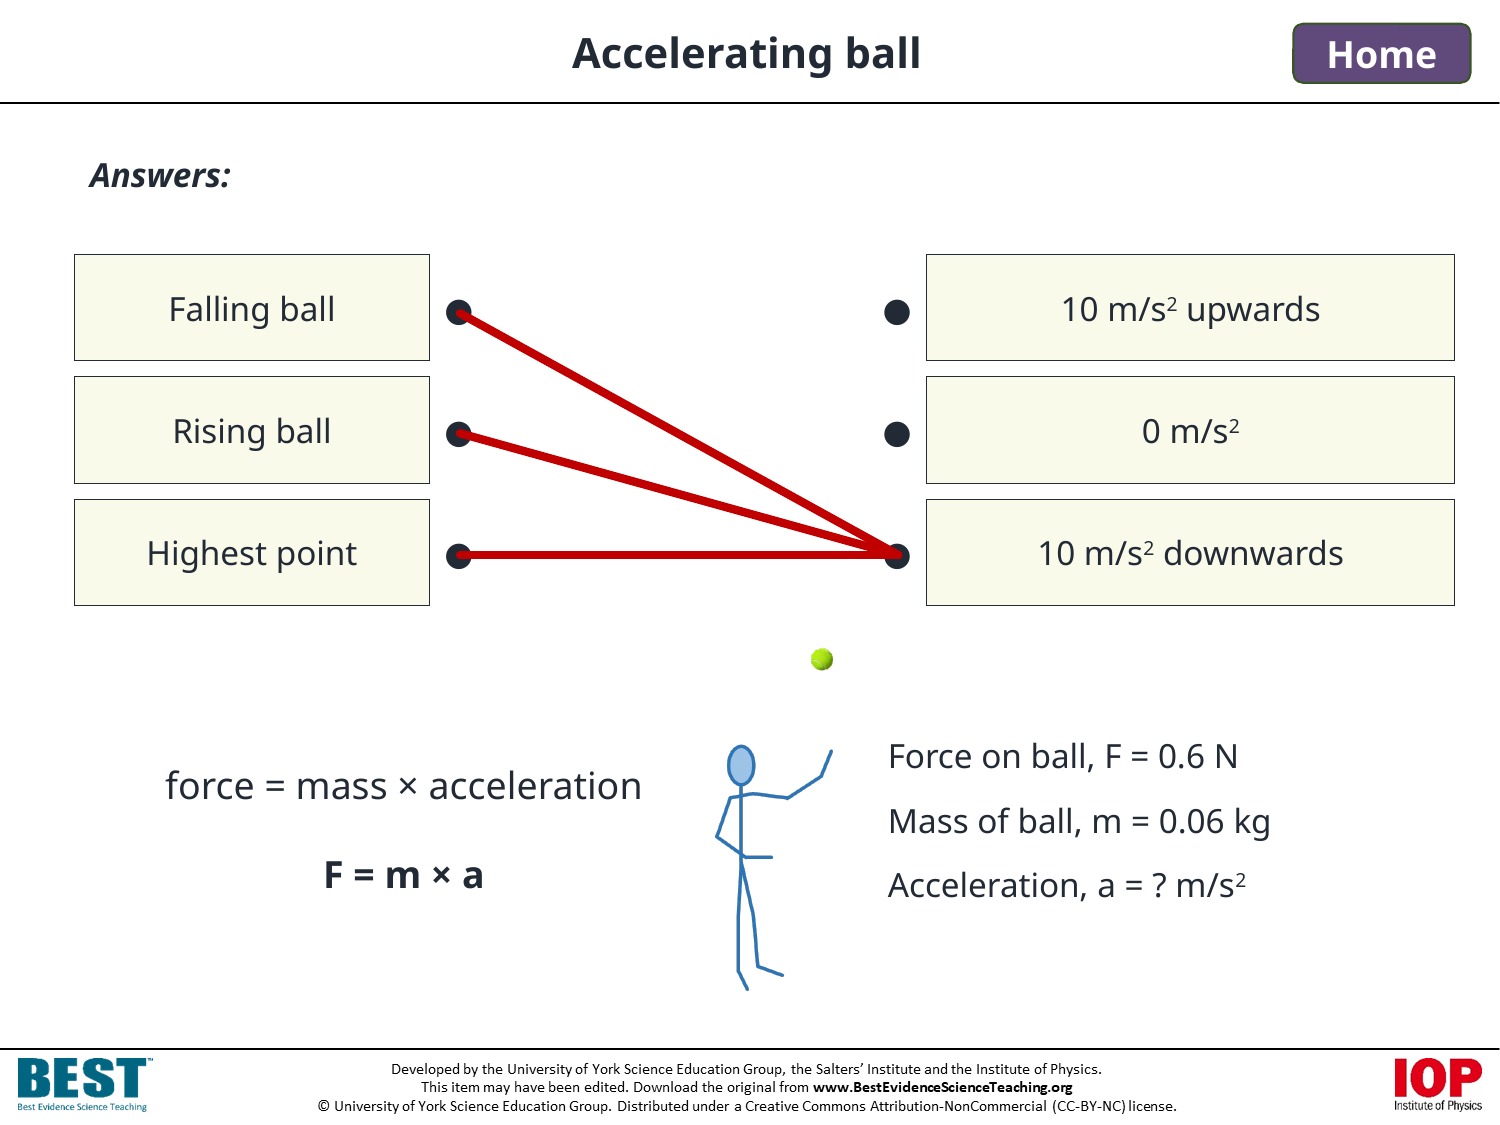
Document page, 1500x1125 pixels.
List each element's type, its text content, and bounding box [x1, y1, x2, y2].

text_box Home [1292, 22, 1472, 84]
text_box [459, 313, 899, 433]
text_box Accelerating ball [23, 4, 1471, 99]
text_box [459, 433, 899, 554]
picture [0, 102, 1500, 1125]
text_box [71, 648, 1425, 991]
